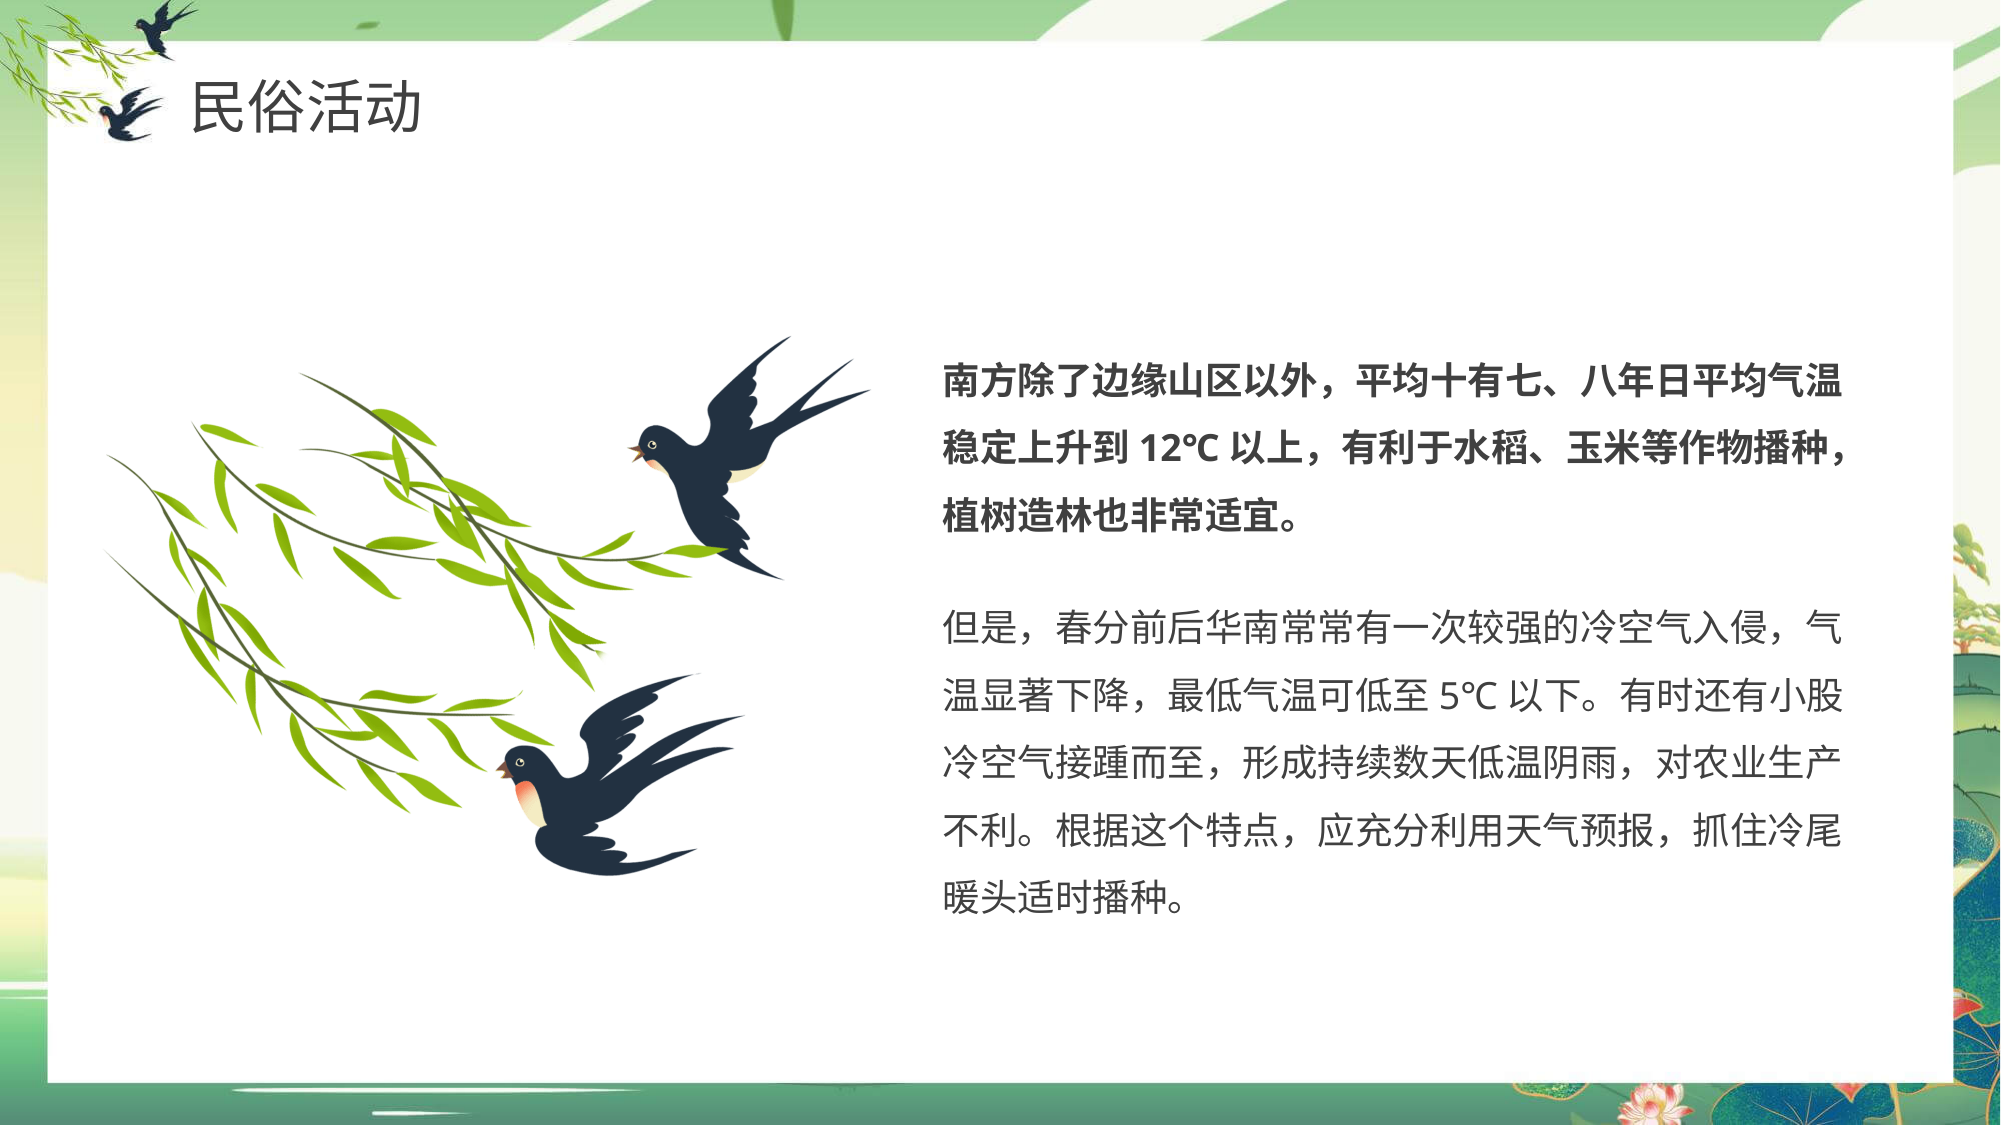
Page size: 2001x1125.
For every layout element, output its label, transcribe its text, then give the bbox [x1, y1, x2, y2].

text_box 但是，春分前后华南常常有一次较强的冷空气入侵，气温显著下降，最低气温可低至5℃以下。有时还有小股冷空气接踵而至，形成持续数天低温阴雨，对农业生产不利。根据这个特点，应充分利用天气预报，抓住冷尾暖头适时播种。 [974, 574, 1876, 927]
text_box 南方除了边缘山区以外，平均十有七、八年日平均气温稳定上升到12℃以上，有利于水稻、玉米等作物播种，植树造林也非常适宜。 [974, 327, 1876, 545]
text_box 民俗活动 [174, 62, 477, 148]
picture [0, 0, 2001, 1125]
